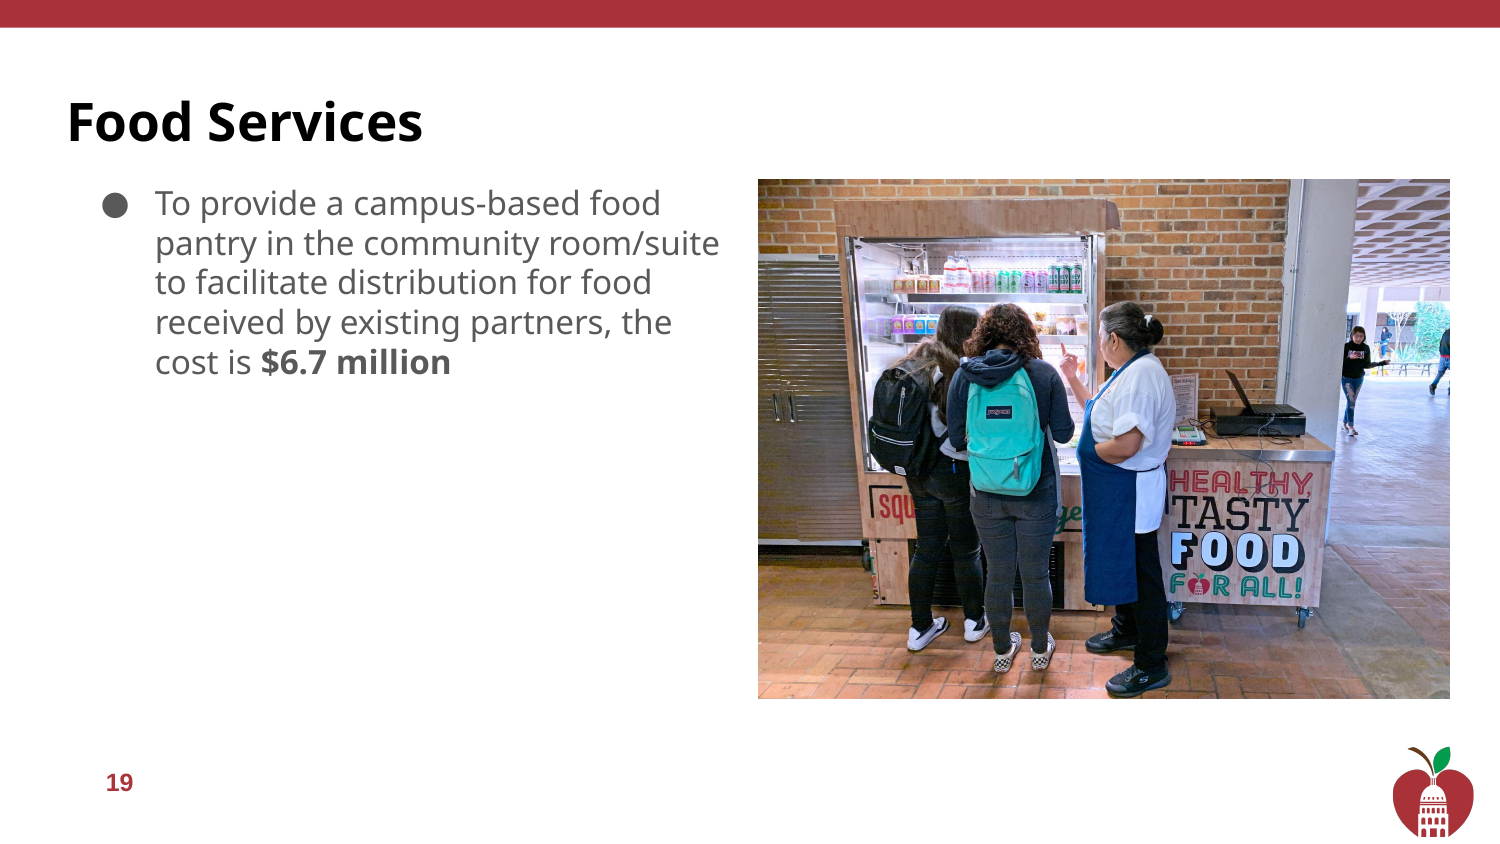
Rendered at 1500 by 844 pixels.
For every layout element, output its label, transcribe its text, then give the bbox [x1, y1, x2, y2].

picture [1385, 744, 1481, 839]
list To provide a campus-based food pantry in the community room/suite to facilitate distribution for food received by existing partners, the cost is $6.7 million [64, 166, 759, 758]
picture [758, 179, 1451, 699]
title Food Services [51, 72, 1449, 167]
slide_number ‹#› [58, 749, 149, 814]
text_box [0, 0, 1500, 28]
